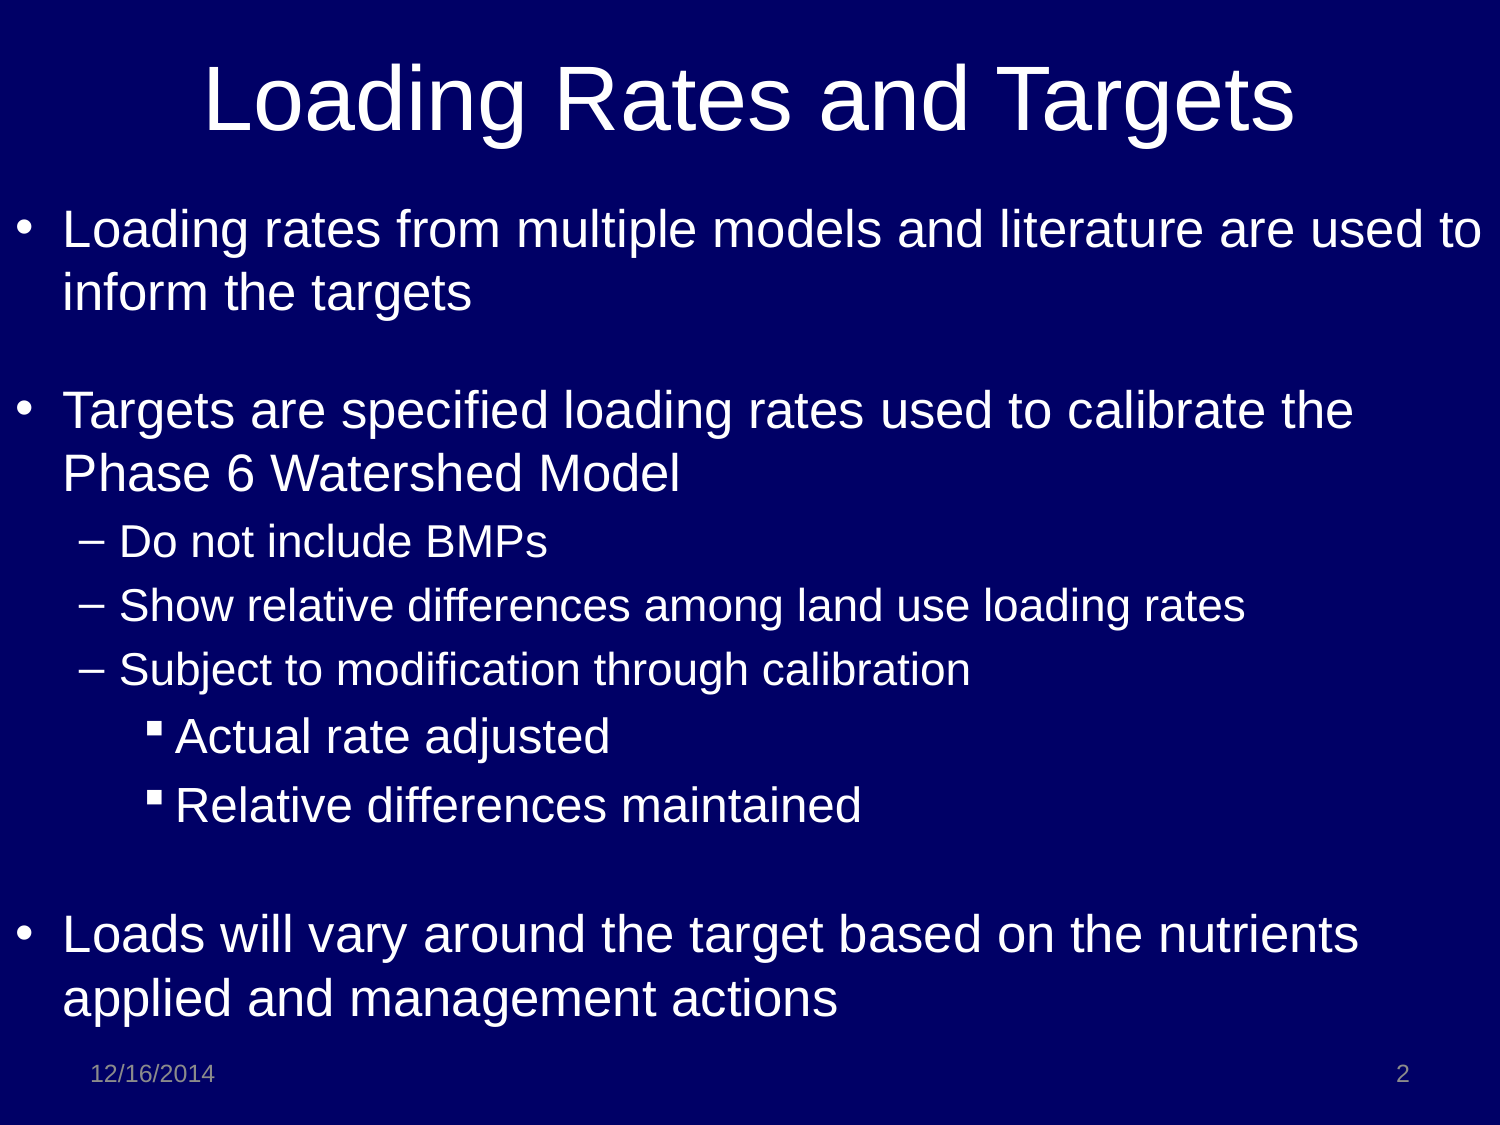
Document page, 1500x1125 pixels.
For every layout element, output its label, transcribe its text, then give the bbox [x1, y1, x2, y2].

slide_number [75, 1042, 425, 1103]
list Loading rates from multiple models and literature are used to inform the targets Targets are specified loading rates used to calibrate the Phase 6 Watershed Model Do not include BMPs Show relative differences among land use loading rates Subject to modification through calibration Actual rate adjusted Relative differences maintained Loads will vary around the target based on the nutrients applied and management actions [0, 187, 1500, 1038]
slide_number 2 [1074, 1042, 1425, 1103]
title Loading Rates and Targets [0, 0, 1500, 187]
